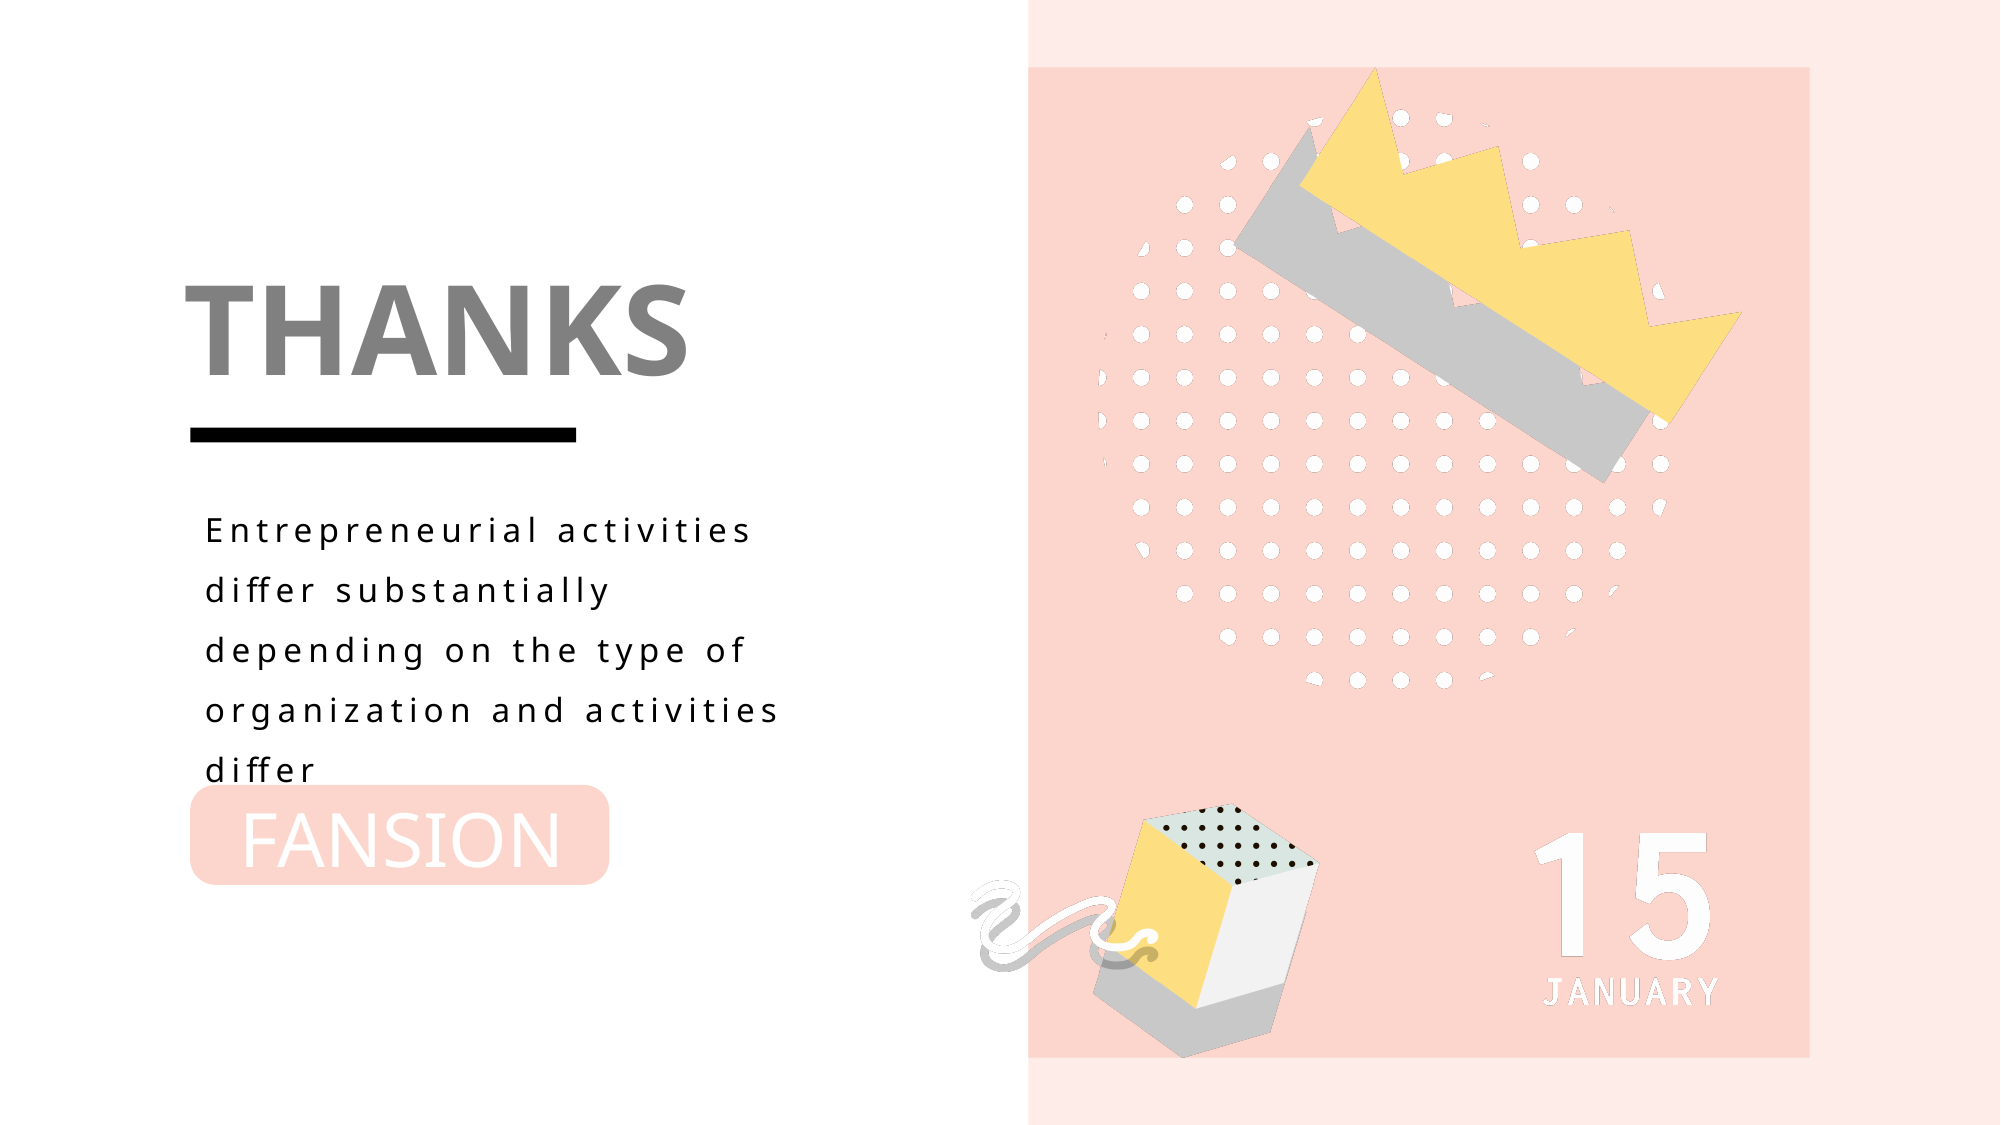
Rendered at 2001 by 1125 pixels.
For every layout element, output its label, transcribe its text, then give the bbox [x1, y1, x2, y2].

text_box [1027, 0, 2000, 1125]
text_box [1027, 66, 1811, 1059]
picture [971, 67, 1742, 1058]
text_box THANKS [168, 242, 971, 408]
text_box [189, 427, 577, 443]
text_box Entrepreneurial activities differ substantially depending on the type of organization and activities differ [190, 481, 866, 796]
text_box [189, 783, 592, 886]
text_box FANSION [224, 785, 666, 891]
